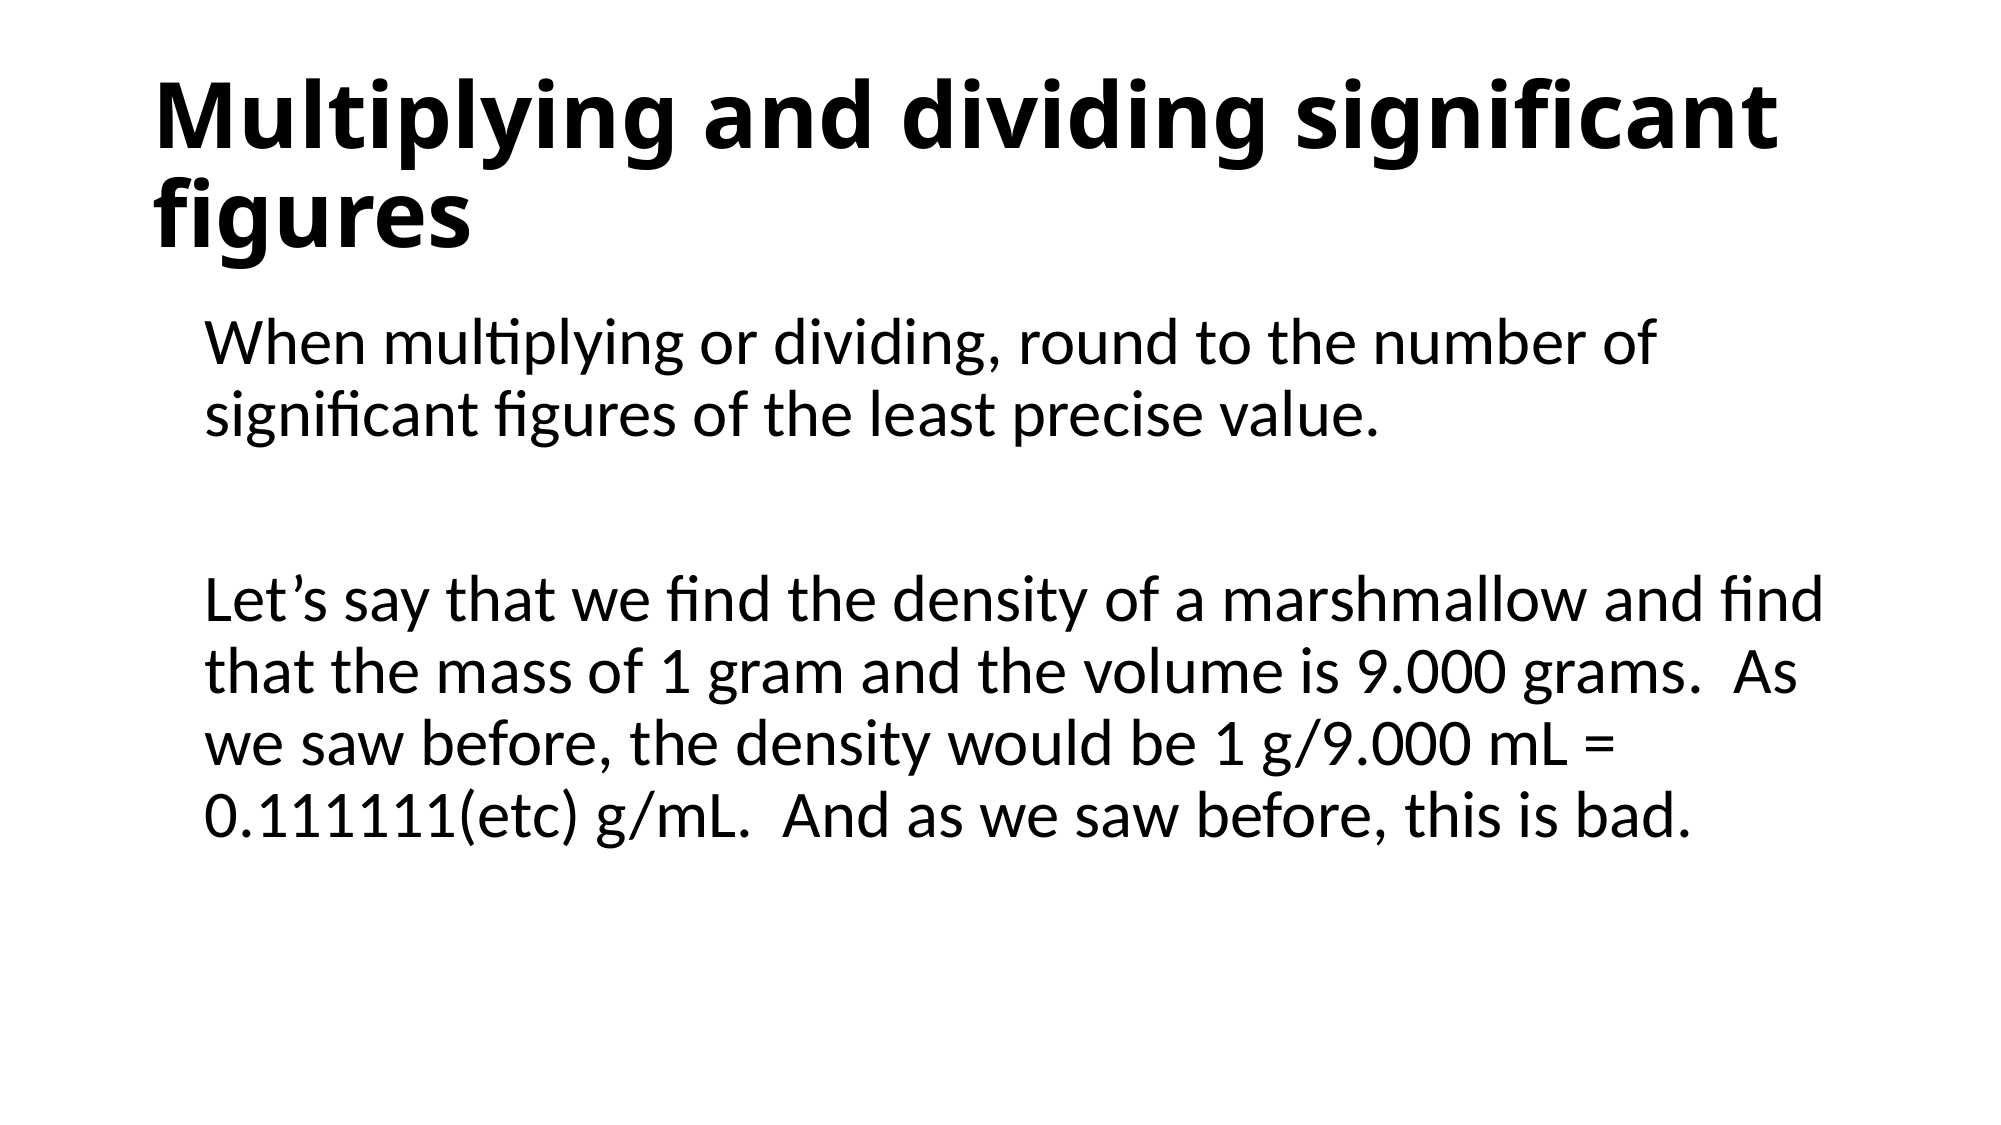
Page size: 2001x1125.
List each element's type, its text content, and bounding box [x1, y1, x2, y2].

title Multiplying and dividing significant figures [137, 59, 1863, 278]
list When multiplying or dividing, round to the number of significant figures of the least precise value. Let’s say that we find the density of a marshmallow and find that the mass of 1 gram and the volume is 9.000 grams. As we saw before, the density would be 1 g/9.000 mL = 0.111111(etc) g/mL. And as we saw before, this is bad. [189, 299, 1863, 1014]
